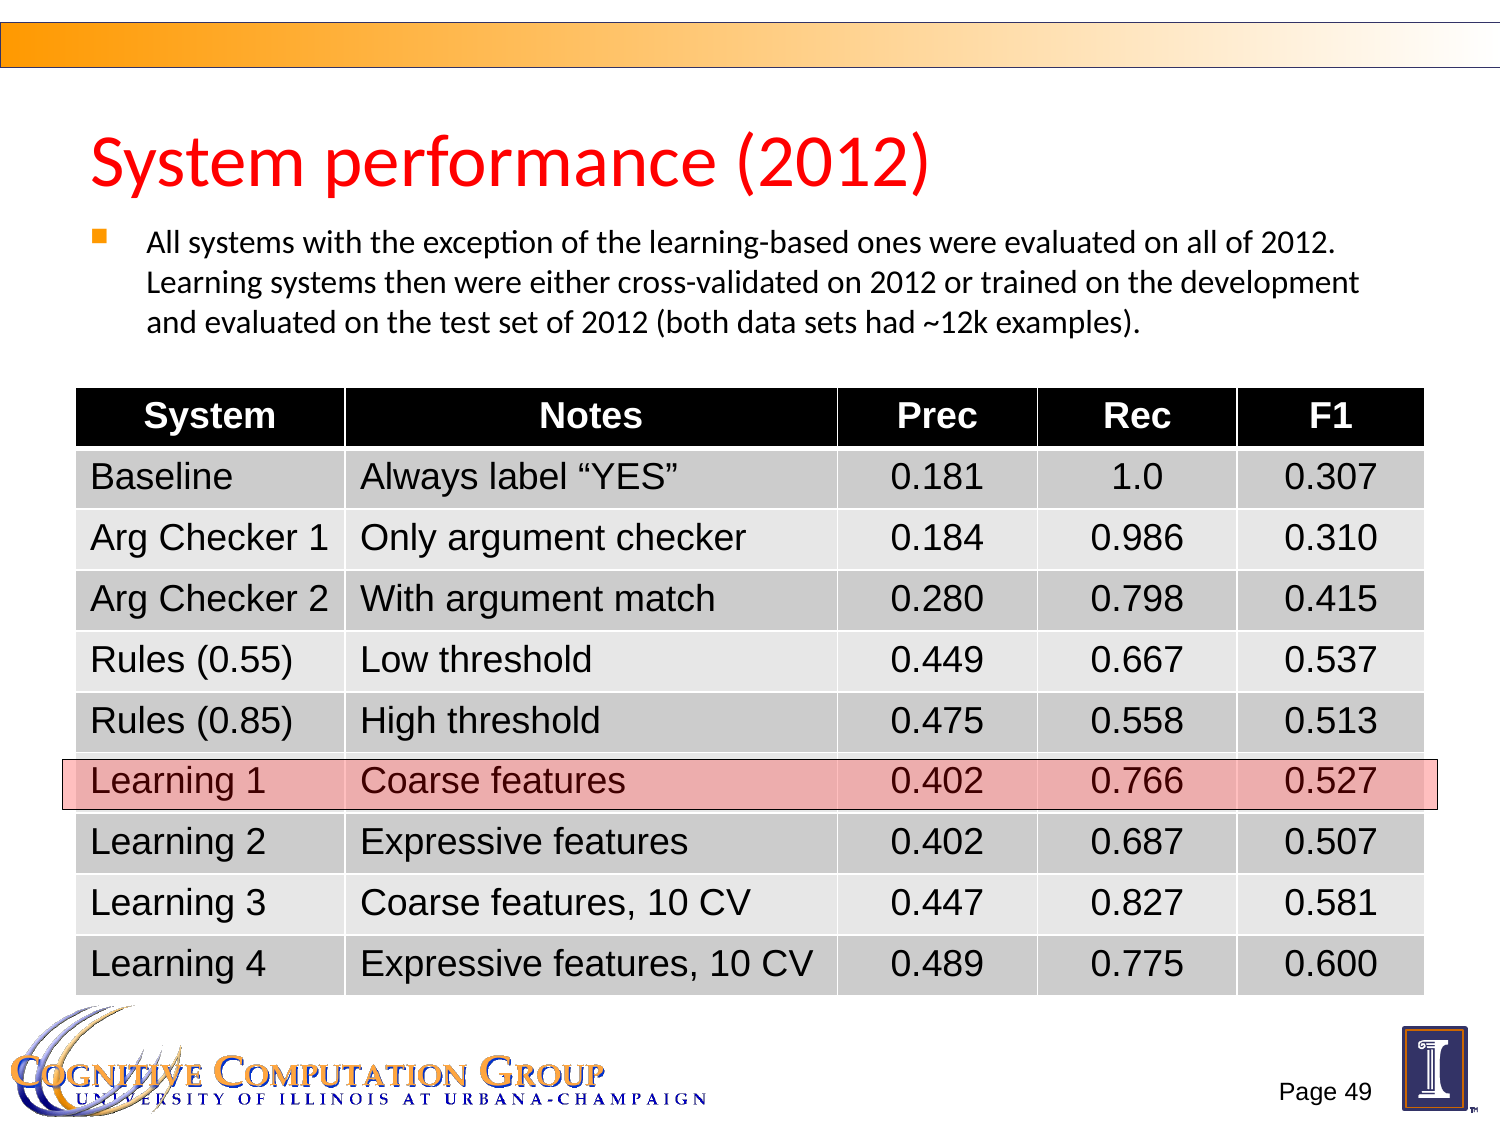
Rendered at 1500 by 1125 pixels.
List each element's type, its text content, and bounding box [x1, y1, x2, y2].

table_header Notes [346, 388, 837, 446]
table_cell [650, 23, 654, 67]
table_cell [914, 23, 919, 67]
slide_number Page 49 [1237, 1074, 1388, 1113]
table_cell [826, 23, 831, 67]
table_cell Expressive features [346, 814, 837, 873]
table_cell 0.581 [1238, 875, 1424, 934]
table_cell Rules (0.55) [76, 632, 344, 691]
table_cell Baseline [76, 451, 344, 508]
table_header Prec [838, 388, 1037, 446]
table_cell 0.667 [1038, 632, 1236, 691]
table_cell 0.798 [1038, 571, 1236, 630]
table_cell 0.537 [1238, 632, 1424, 691]
table_cell Learning 2 [76, 814, 344, 873]
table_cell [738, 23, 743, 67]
table_cell 0.415 [1238, 571, 1424, 630]
table_header System [76, 388, 344, 446]
table_cell 0.449 [838, 632, 1037, 691]
table_cell 0.181 [838, 451, 1037, 508]
table_cell 0.766 [1038, 753, 1236, 759]
table_cell High threshold [346, 693, 837, 752]
picture [0, 1000, 713, 1125]
table_cell 0.600 [1238, 936, 1424, 995]
table_cell 0.687 [1038, 814, 1236, 873]
table_cell Expressive features, 10 CV [346, 936, 837, 995]
table_cell Coarse features, 10 CV [346, 875, 837, 934]
table_cell 1.0 [1038, 451, 1236, 508]
table_cell 0.447 [838, 875, 1037, 934]
table_cell 0.402 [838, 814, 1037, 873]
text_box All systems with the exception of the learning-based ones were evaluated on all of 2012. Learning systems then were either cross-validated on 2012 or trained on the development and evaluated on the test set of 2012 (both data sets had ~12k examples). [74, 212, 1425, 350]
table_cell 0.507 [1238, 814, 1424, 873]
table_cell Learning 1 [76, 753, 344, 759]
table_cell 0.986 [1038, 510, 1236, 569]
table_cell Coarse features [346, 753, 837, 759]
table_cell 0.184 [838, 510, 1037, 569]
text_box [62, 759, 1438, 810]
table_cell 0.475 [838, 693, 1037, 752]
table_cell Rules (0.85) [76, 693, 344, 752]
table_cell 0.513 [1238, 693, 1424, 752]
table_cell 0.527 [1238, 753, 1424, 759]
table_cell 0.402 [838, 753, 1037, 759]
table_cell 0.280 [838, 571, 1037, 630]
table_cell 0.827 [1038, 875, 1236, 934]
table_cell Learning 4 [76, 936, 344, 995]
table_cell 0.558 [1038, 693, 1236, 752]
table_cell 0.775 [1038, 936, 1236, 995]
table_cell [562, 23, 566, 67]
table_cell Always label “YES” [346, 451, 837, 508]
table_cell Learning 3 [76, 875, 344, 934]
table_cell Only argument checker [346, 510, 837, 569]
table_cell 0.489 [838, 936, 1037, 995]
table_cell Arg Checker 2 [76, 571, 344, 630]
table_cell With argument match [346, 571, 837, 630]
table_cell 0.310 [1238, 510, 1424, 569]
table_cell Arg Checker 1 [76, 510, 344, 569]
title System performance (2012) [75, 75, 1425, 212]
table_cell 0.307 [1238, 451, 1424, 508]
table_header F1 [1238, 388, 1424, 446]
table_header Rec [1038, 388, 1236, 446]
table_cell Low threshold [346, 632, 837, 691]
